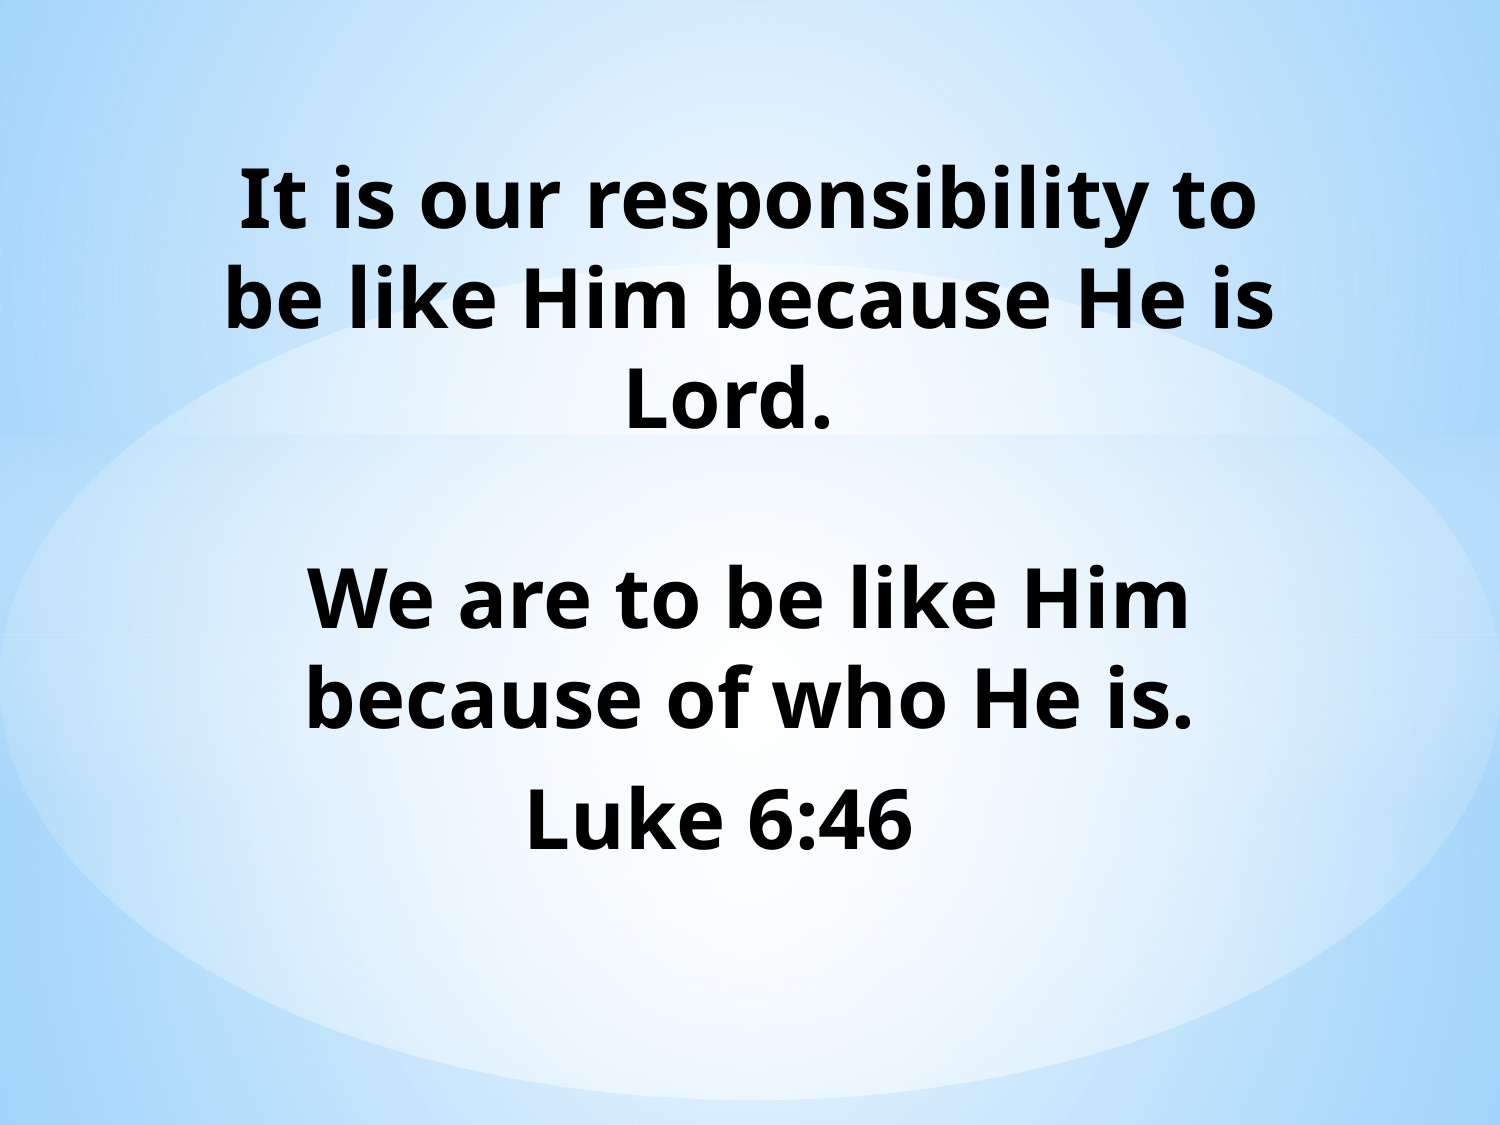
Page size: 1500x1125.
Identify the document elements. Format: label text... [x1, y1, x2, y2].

text_box Luke 6:46 [399, 758, 1038, 874]
text_box It is our responsibility to be like Him because He is Lord. We are to be like Him because of who He is. [174, 137, 1325, 753]
